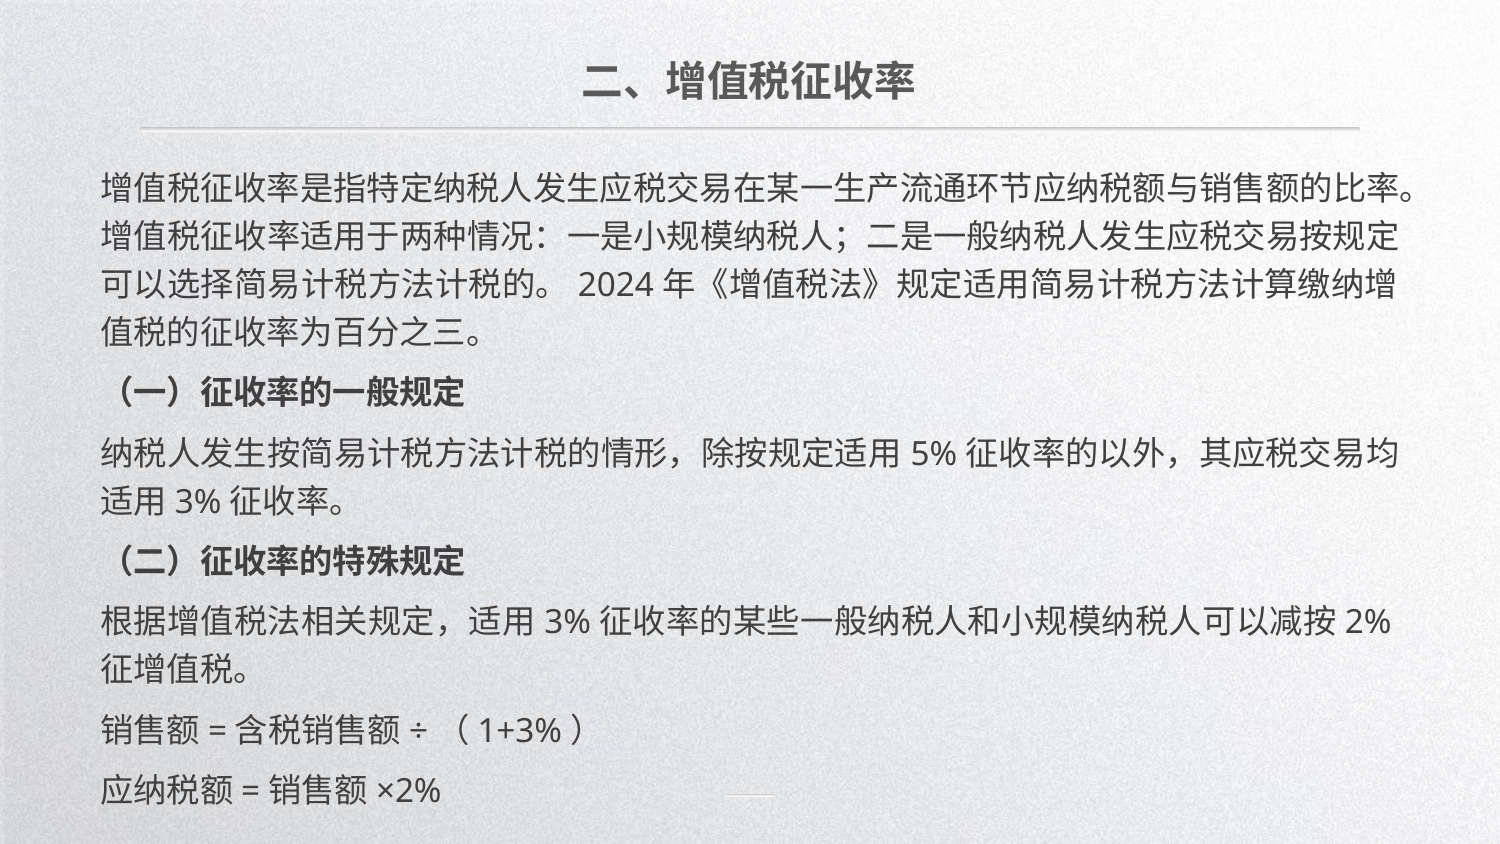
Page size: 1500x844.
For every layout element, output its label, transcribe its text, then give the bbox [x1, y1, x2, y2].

text_box 二、增值税征收率 [459, 49, 1038, 111]
text_box 增值税征收率是指特定纳税人发生应税交易在某一生产流通环节应纳税额与销售额的比率。增值税征收率适用于两种情况：一是小规模纳税人；二是一般纳税人发生应税交易按规定可以选择简易计税方法计税的。2024年《增值税法》规定适用简易计税方法计算缴纳增值税的征收率为百分之三。 （一）征收率的一般规定 纳税人发生按简易计税方法计税的情形，除按规定适用5%征收率的以外，其应税交易均适用3%征收率。 （二）征收率的特殊规定 根据增值税法相关规定，适用3%征收率的某些一般纳税人和小规模纳税人可以减按2%征增值税。 销售额=含税销售额÷（1+3%） 应纳税额=销售额×2% [100, 159, 1400, 844]
picture [0, 0, 1500, 844]
